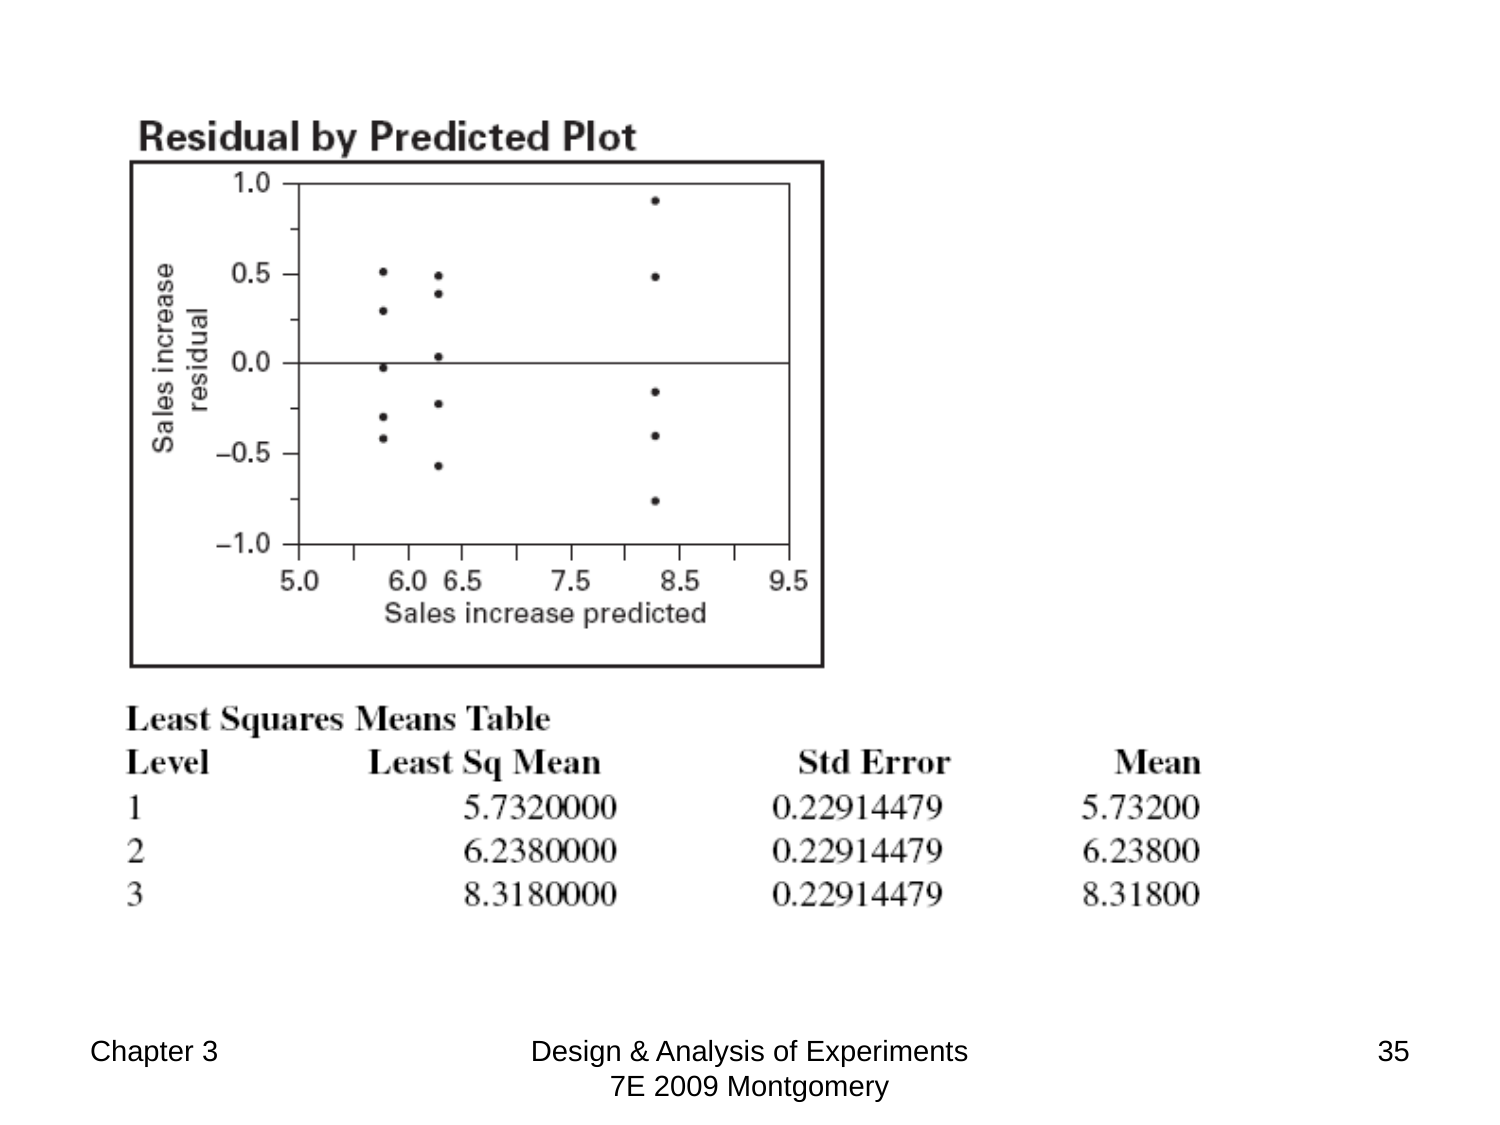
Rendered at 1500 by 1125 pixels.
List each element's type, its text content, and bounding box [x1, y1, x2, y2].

footer Design & Analysis of Experiments 7E 2009 Montgomery [512, 1024, 988, 1103]
slide_number 35 [1074, 1024, 1426, 1103]
slide_number Chapter 3 [74, 1024, 426, 1103]
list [74, 87, 1426, 963]
